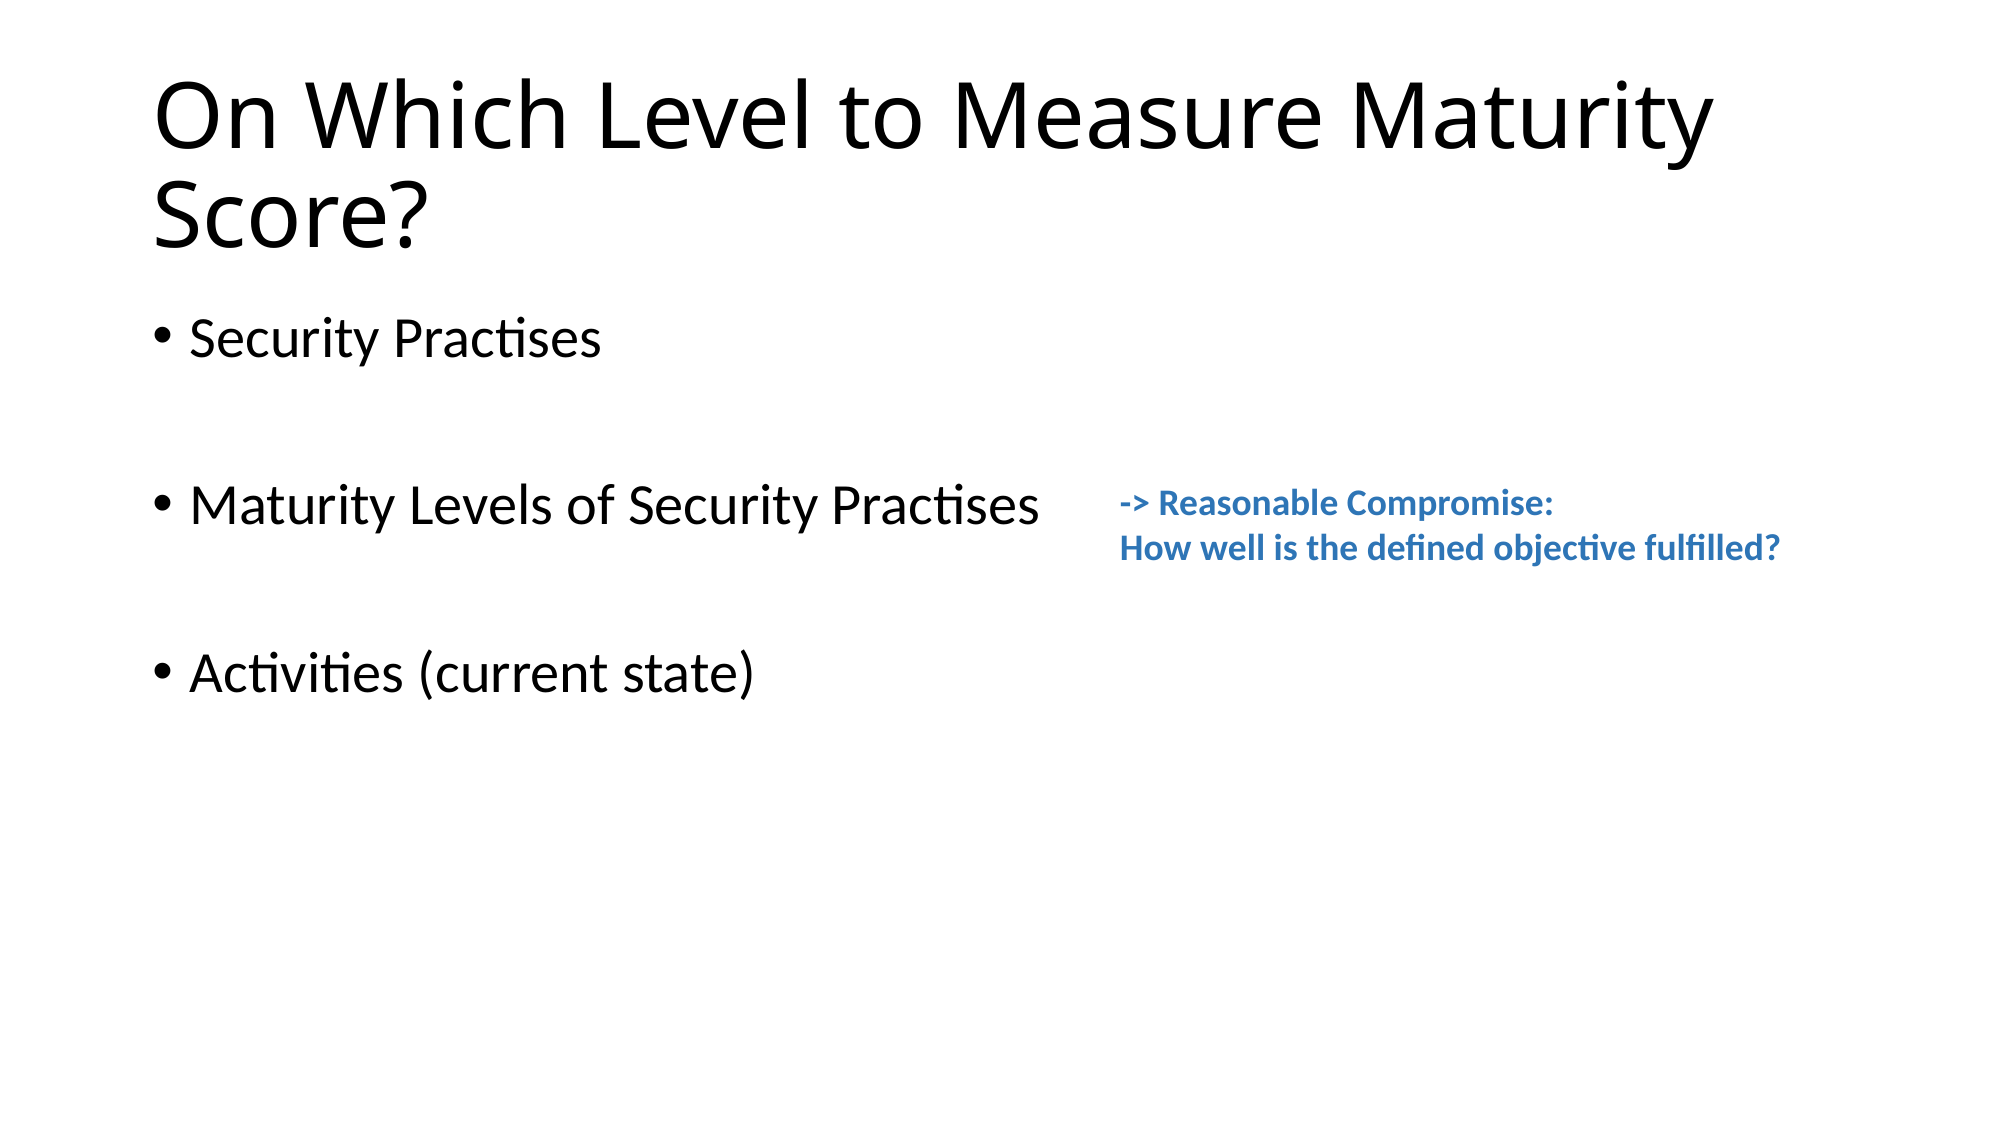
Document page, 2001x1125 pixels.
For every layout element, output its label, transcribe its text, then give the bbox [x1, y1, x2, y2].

text_box -> Reasonable Compromise: How well is the defined objective fulfilled? [1105, 470, 1798, 576]
list Security Practises Maturity Levels of Security Practises Activities (current state) [137, 299, 1863, 1014]
title On Which Level to Measure Maturity Score? [137, 59, 1863, 278]
